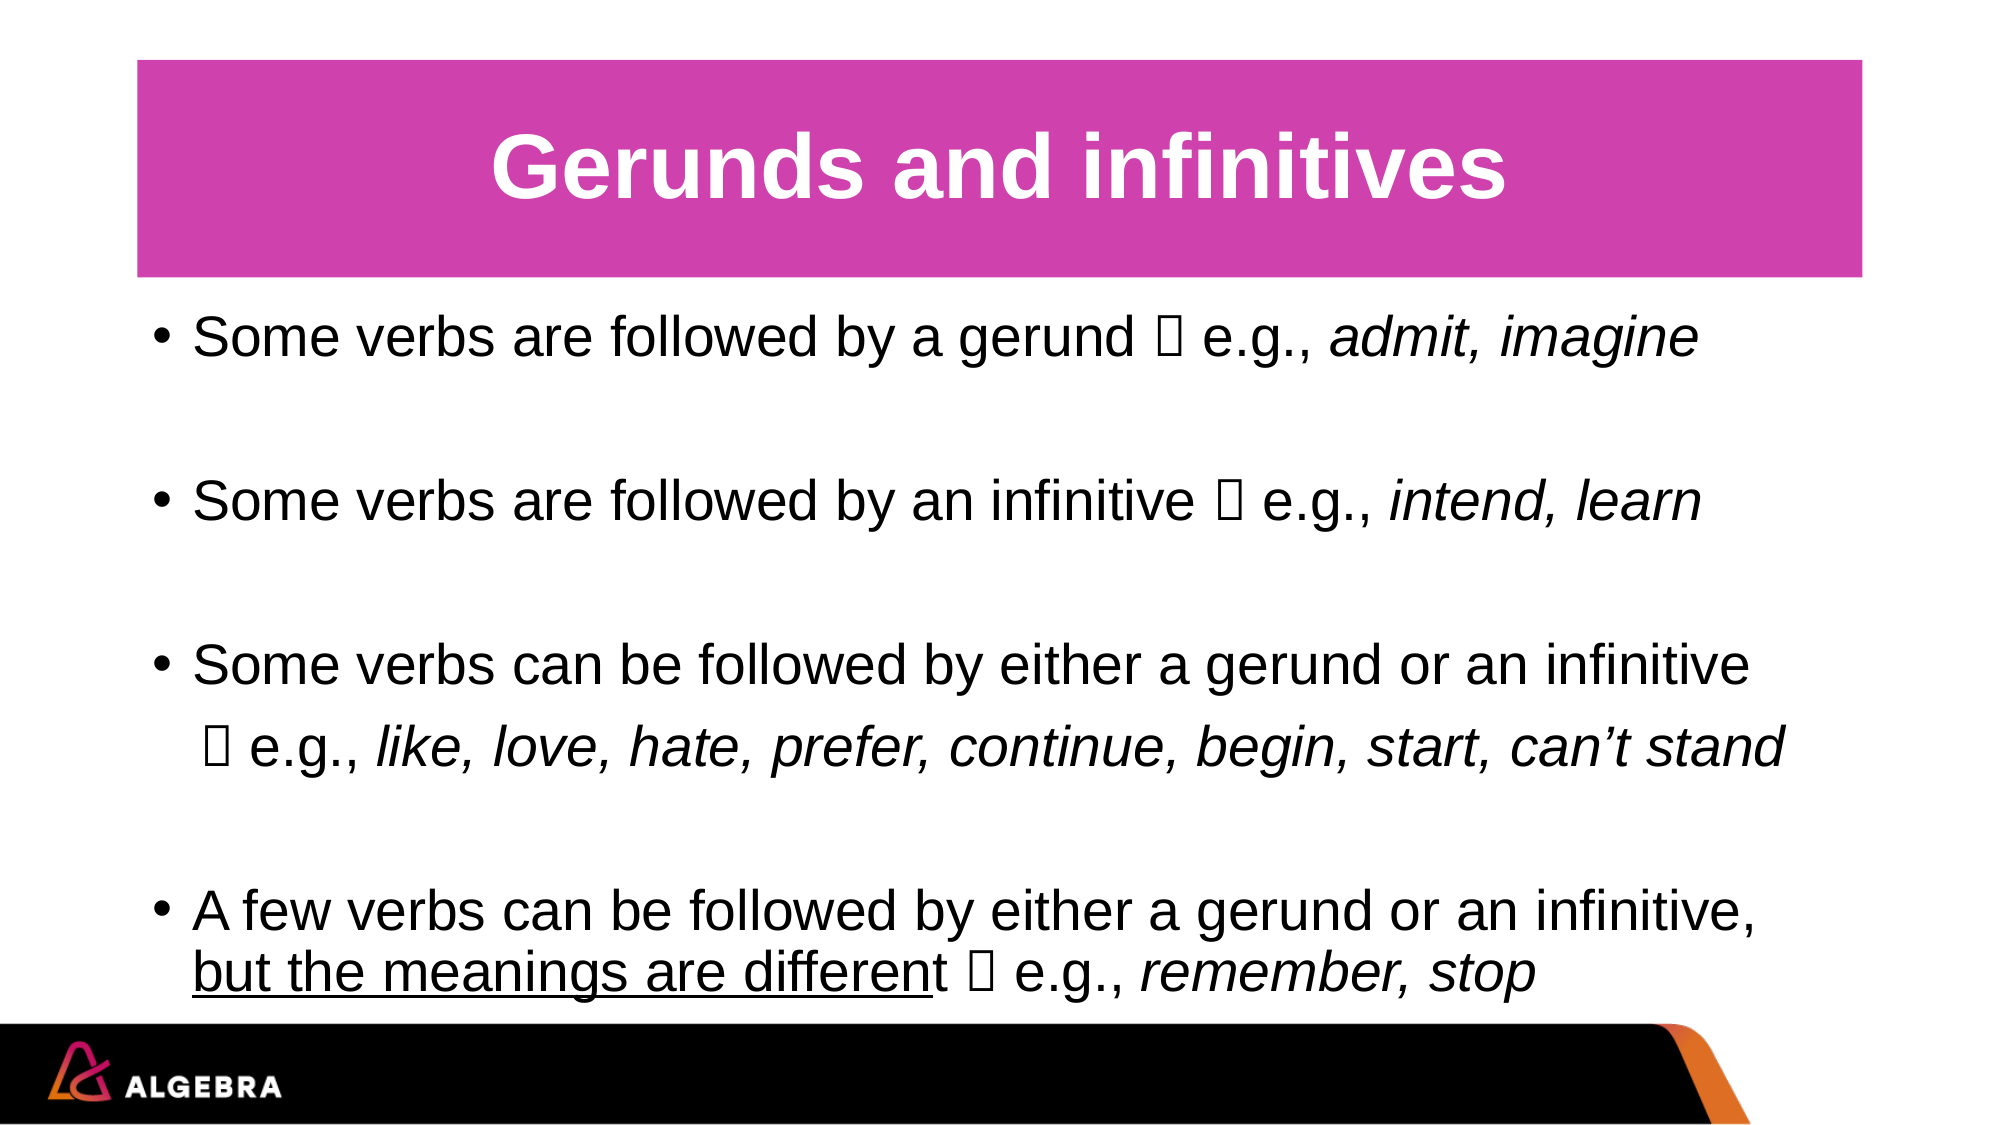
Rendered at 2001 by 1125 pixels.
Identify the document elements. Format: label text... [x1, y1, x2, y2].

list Some verbs are followed by a gerund  e.g., admit, imagine Some verbs are followed by an infinitive  e.g., intend, learn Some verbs can be followed by either a gerund or an infinitive  e.g., like, love, hate, prefer, continue, begin, start, can’t stand A few verbs can be followed by either a gerund or an infinitive, but the meanings are different  e.g., remember, stop [137, 299, 1863, 1014]
title Gerunds and infinitives [137, 59, 1863, 278]
picture [0, 1023, 1958, 1125]
